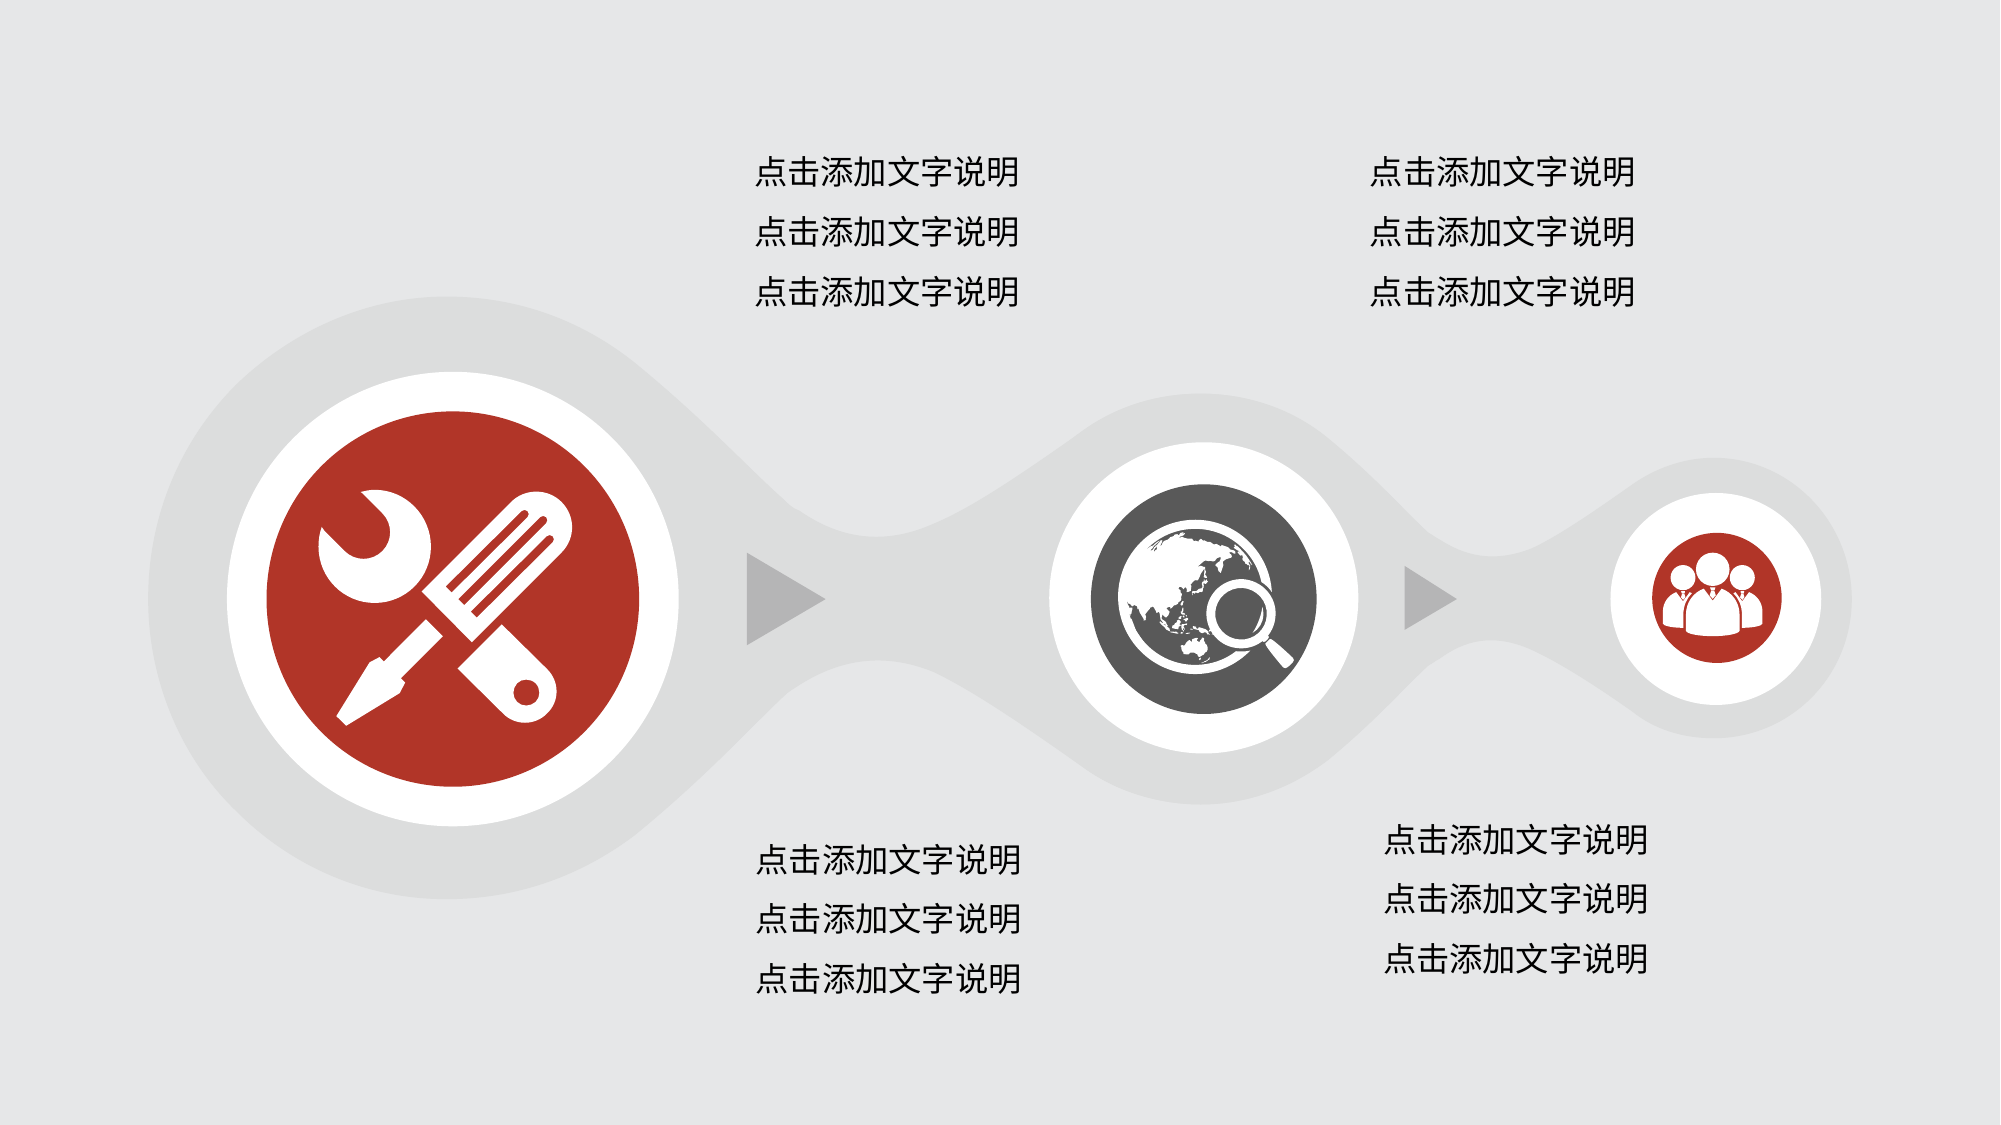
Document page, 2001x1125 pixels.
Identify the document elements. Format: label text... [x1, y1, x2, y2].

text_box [318, 488, 576, 726]
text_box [1118, 519, 1295, 675]
text_box 点击添加文字说明 点击添加文字说明 点击添加文字说明 [734, 900, 1044, 1006]
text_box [148, 296, 1852, 900]
text_box 点击添加文字说明 点击添加文字说明 点击添加文字说明 [732, 124, 1042, 296]
text_box 点击添加文字说明 点击添加文字说明 点击添加文字说明 [1348, 124, 1658, 296]
text_box 点击添加文字说明 点击添加文字说明 点击添加文字说明 [1361, 900, 1671, 986]
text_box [1662, 552, 1763, 637]
